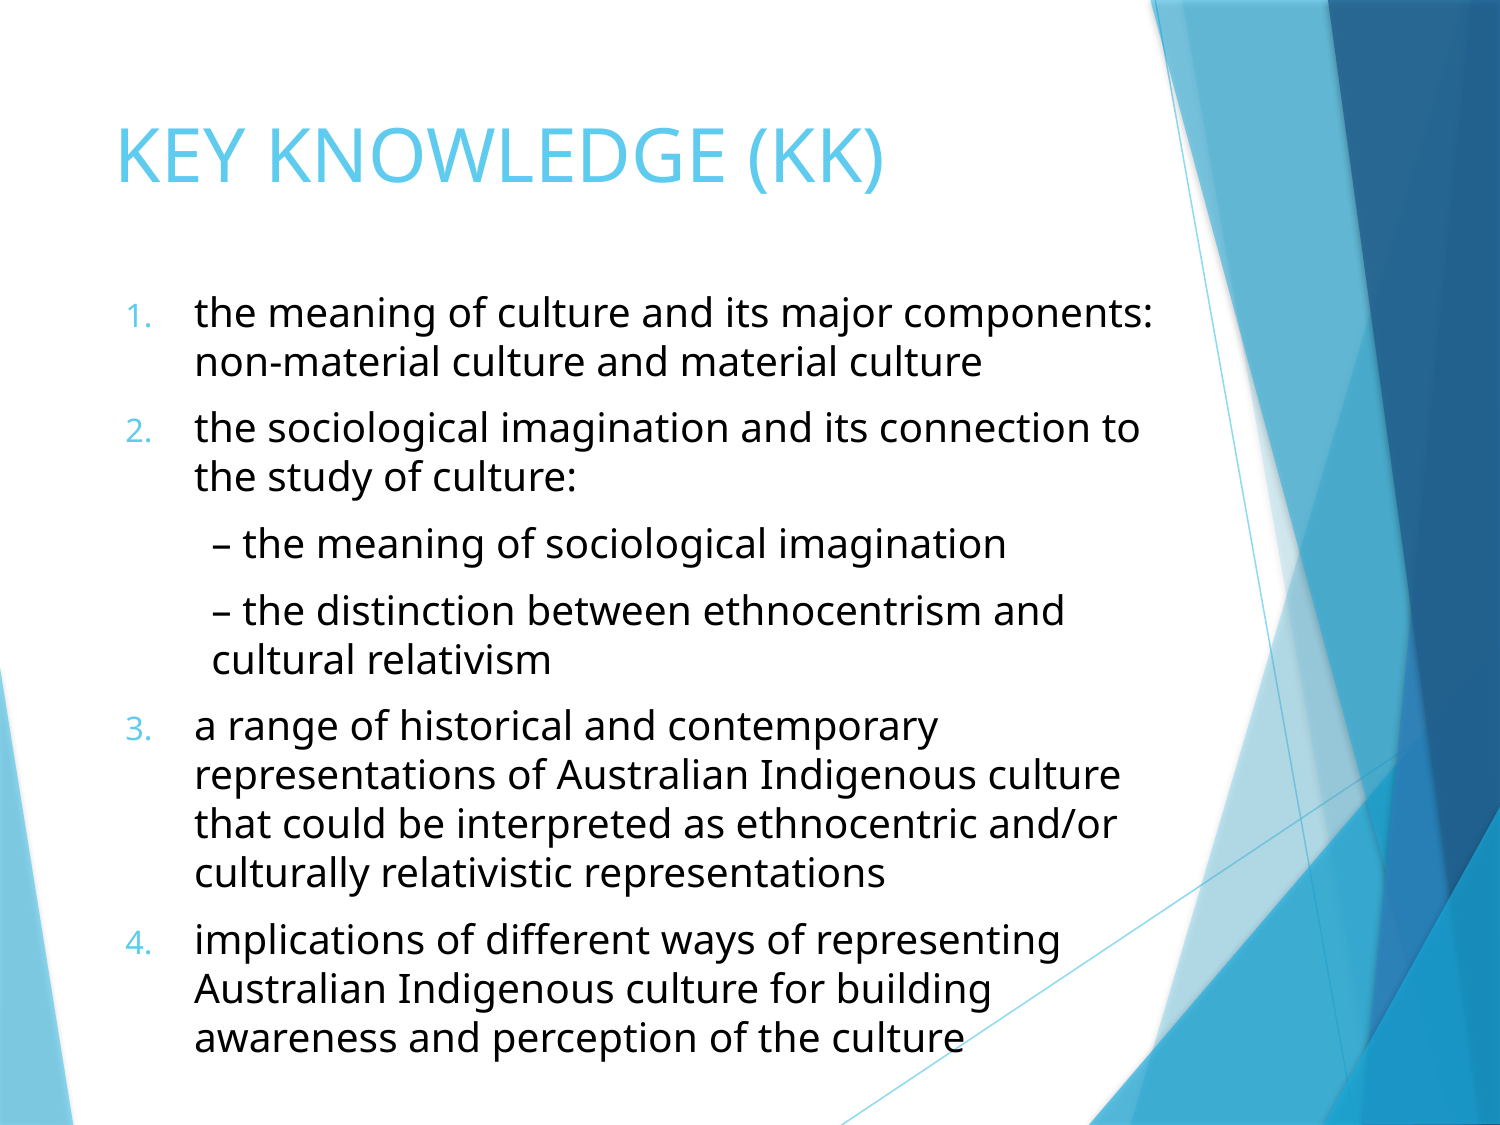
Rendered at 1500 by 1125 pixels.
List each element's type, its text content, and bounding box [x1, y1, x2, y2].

list the meaning of culture and its major components: non-material culture and material culture the sociological imagination and its connection to the study of culture: – the meaning of sociological imagination – the distinction between ethnocentrism and cultural relativism a range of historical and contemporary representations of Australian Indigenous culture that could be interpreted as ethnocentric and/or culturally relativistic representations implications of different ways of representing Australian Indigenous culture for building awareness and perception of the culture [99, 278, 1212, 1083]
title KEY KNOWLEDGE (KK) [99, 99, 1142, 278]
